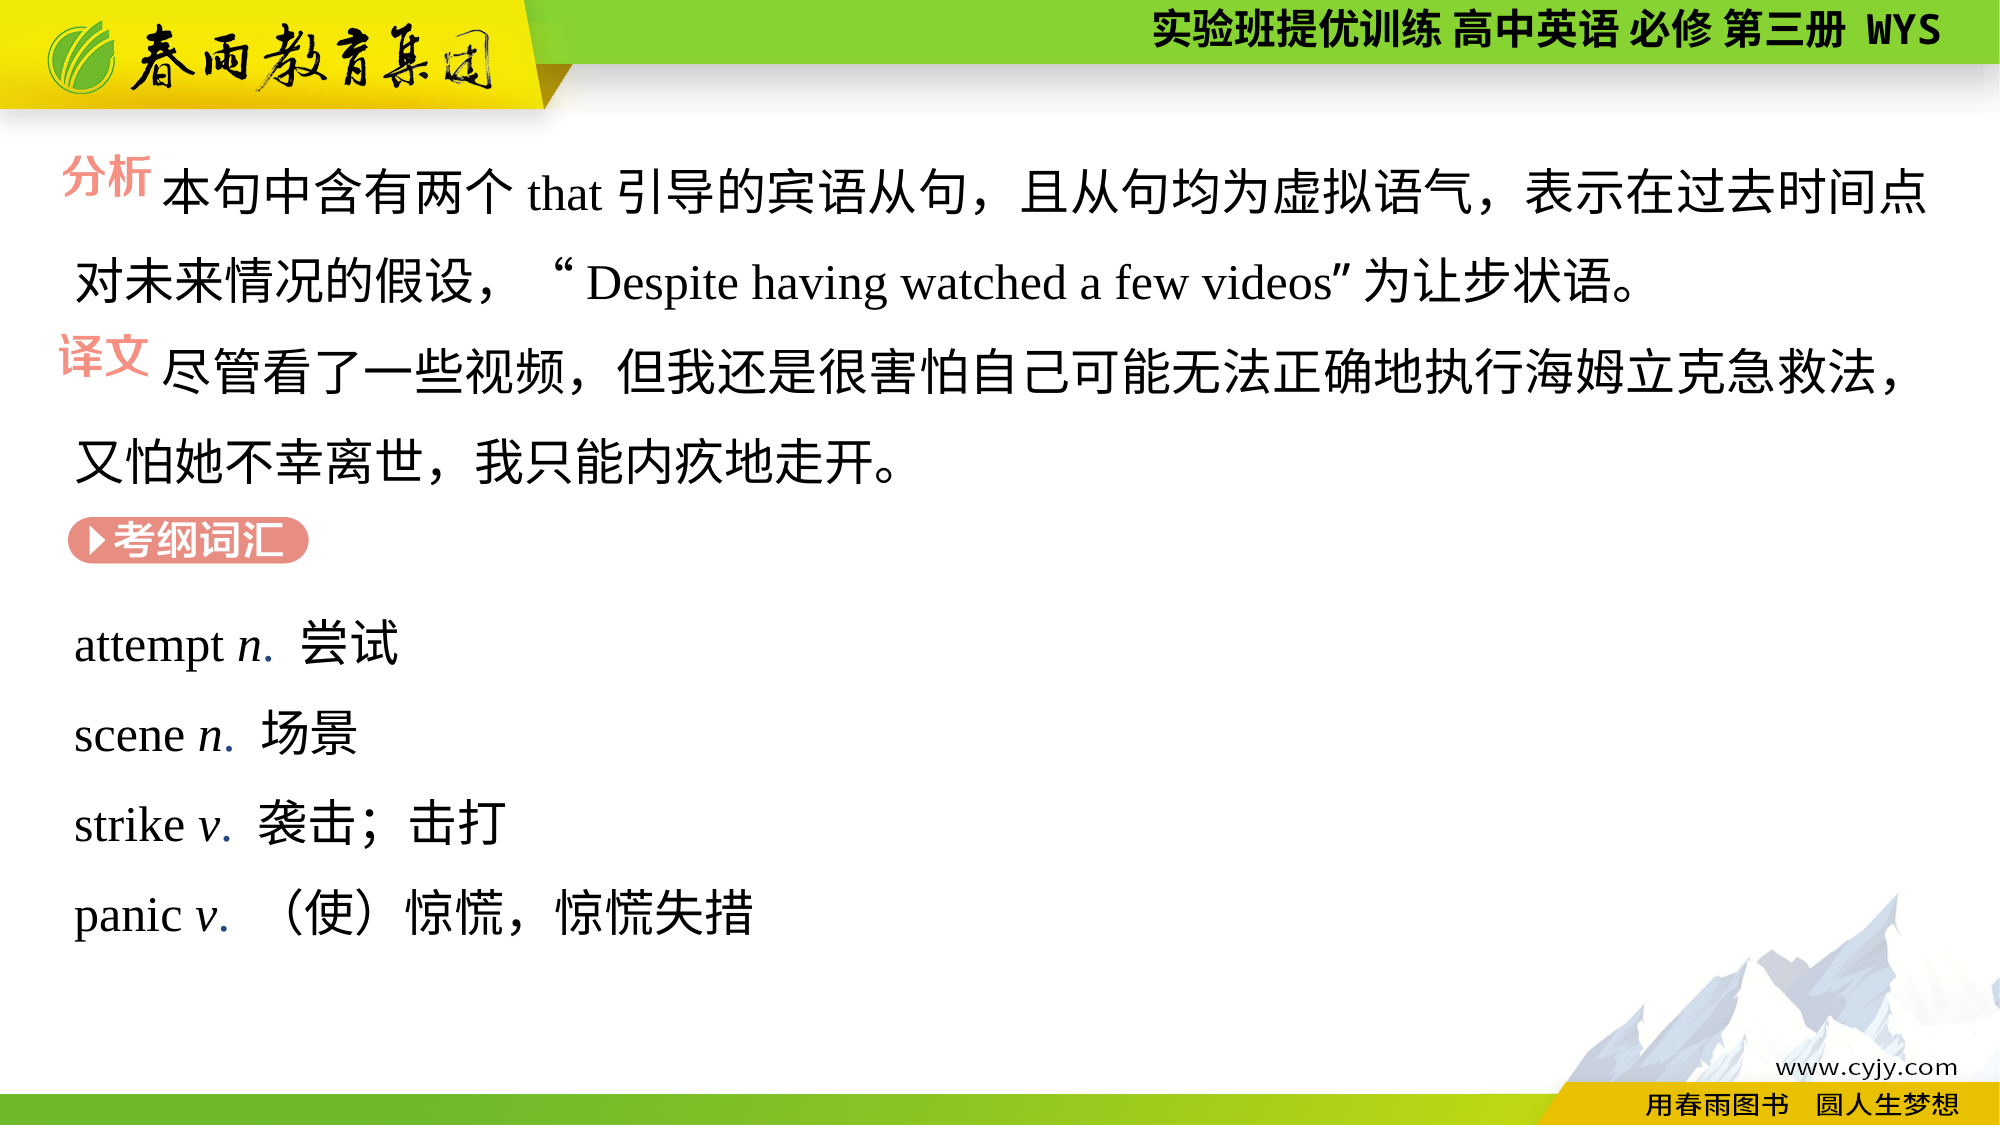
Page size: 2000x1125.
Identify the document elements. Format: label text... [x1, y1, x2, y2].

text_box attempt n. 尝试 scene n. 场景 strike v. 袭击；击打 panic v. （使）惊慌，惊慌失措 [59, 573, 1944, 949]
picture [0, 0, 2000, 1125]
list 本句中含有两个that引导的宾语从句，且从句均为虚拟语气，表示在过去时间点对未来情况的假设，“Despite having watched a few videos”为让步状语。 [59, 122, 1944, 302]
text_box 尽管看了一些视频，但我还是很害怕自己可能无法正确地执行海姆立克急救法，又怕她不幸离世，我只能内疚地走开。 [59, 302, 1944, 498]
